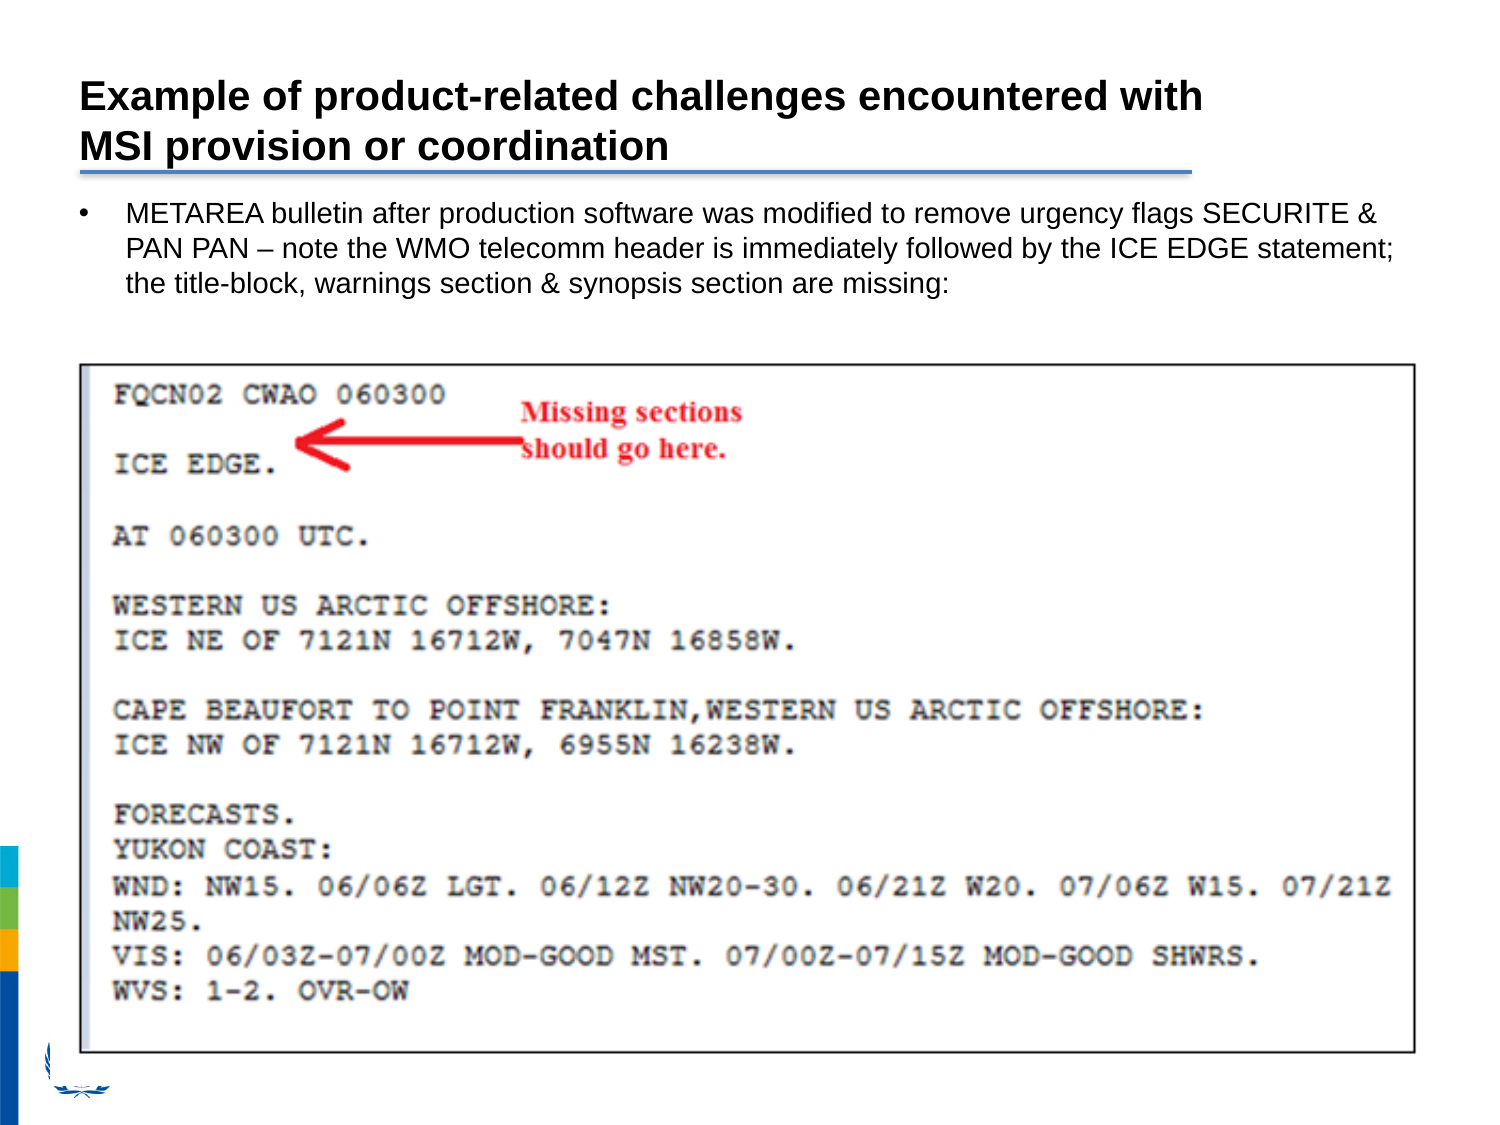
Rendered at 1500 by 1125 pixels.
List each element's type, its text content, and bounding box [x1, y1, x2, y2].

text_box METAREA bulletin after production software was modified to remove urgency flags SECURITE & PAN PAN – note the WMO telecomm header is immediately followed by the ICE EDGE statement; the title-block, warnings section & synopsis section are missing: [64, 187, 1446, 307]
text_box Example of product-related challenges encountered with MSI provision or coordination [64, 24, 1500, 213]
picture [0, 330, 1446, 1125]
